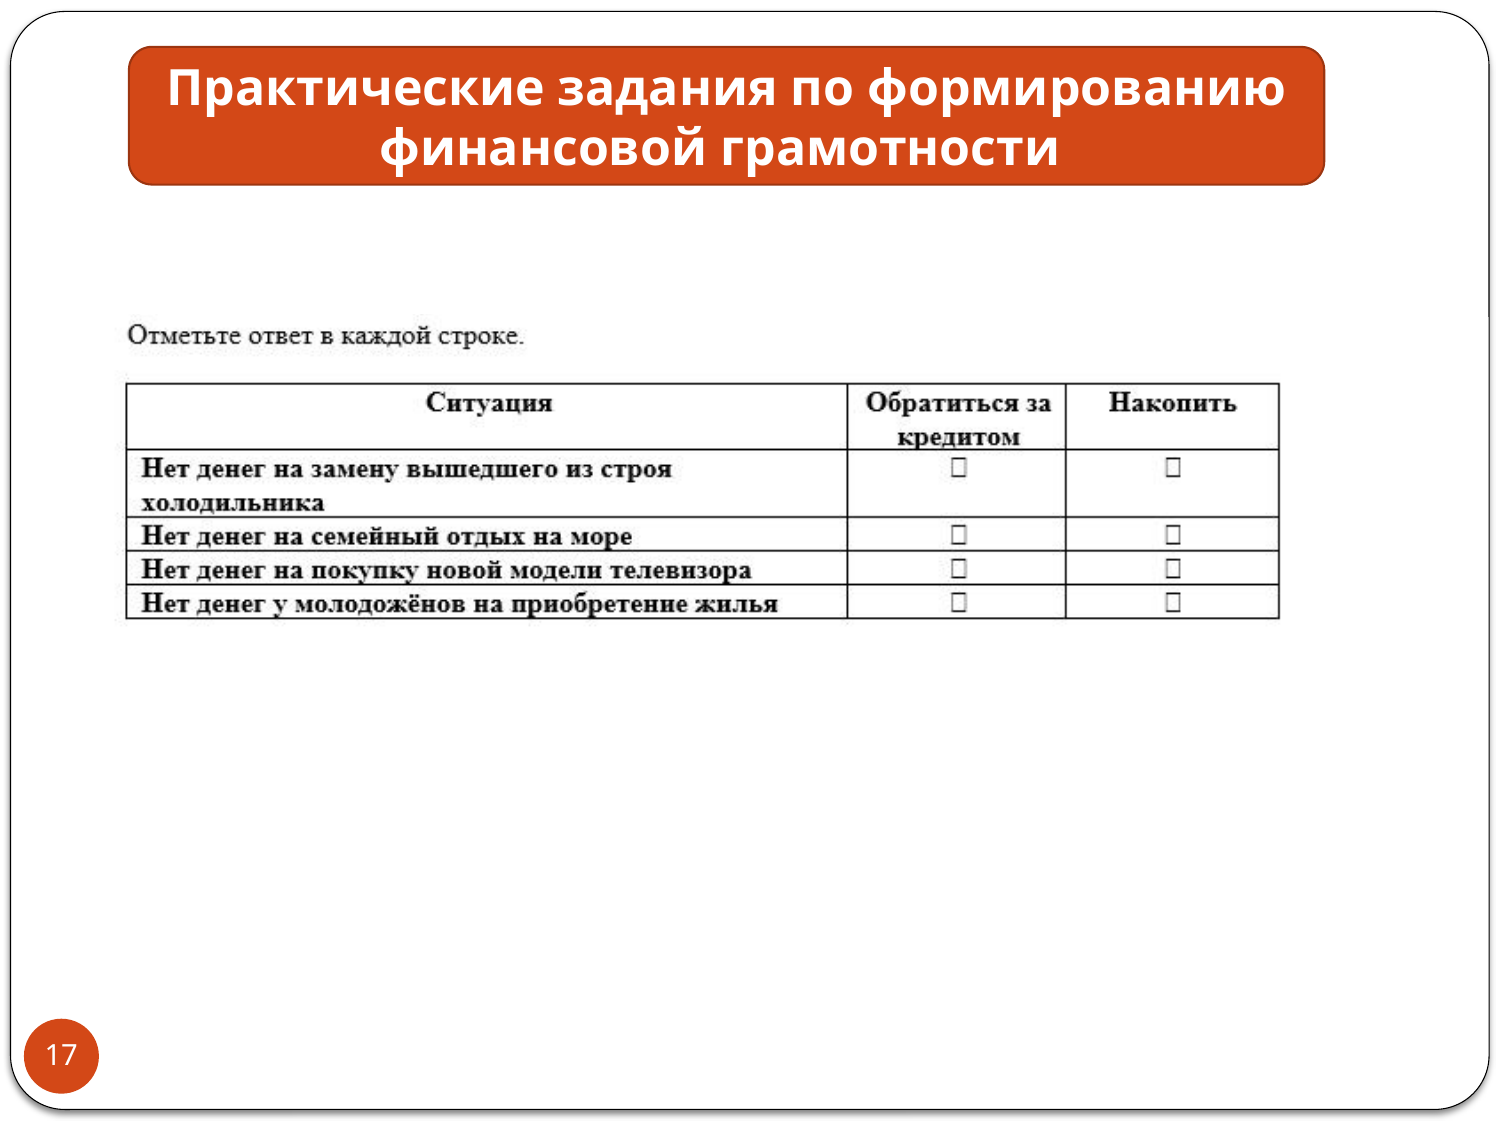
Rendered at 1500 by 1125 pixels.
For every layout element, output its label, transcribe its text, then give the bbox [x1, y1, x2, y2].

picture [101, 314, 1298, 633]
text_box Практические задания по формированию финансовой грамотности [127, 45, 1326, 186]
slide_number 17 [23, 1018, 99, 1094]
